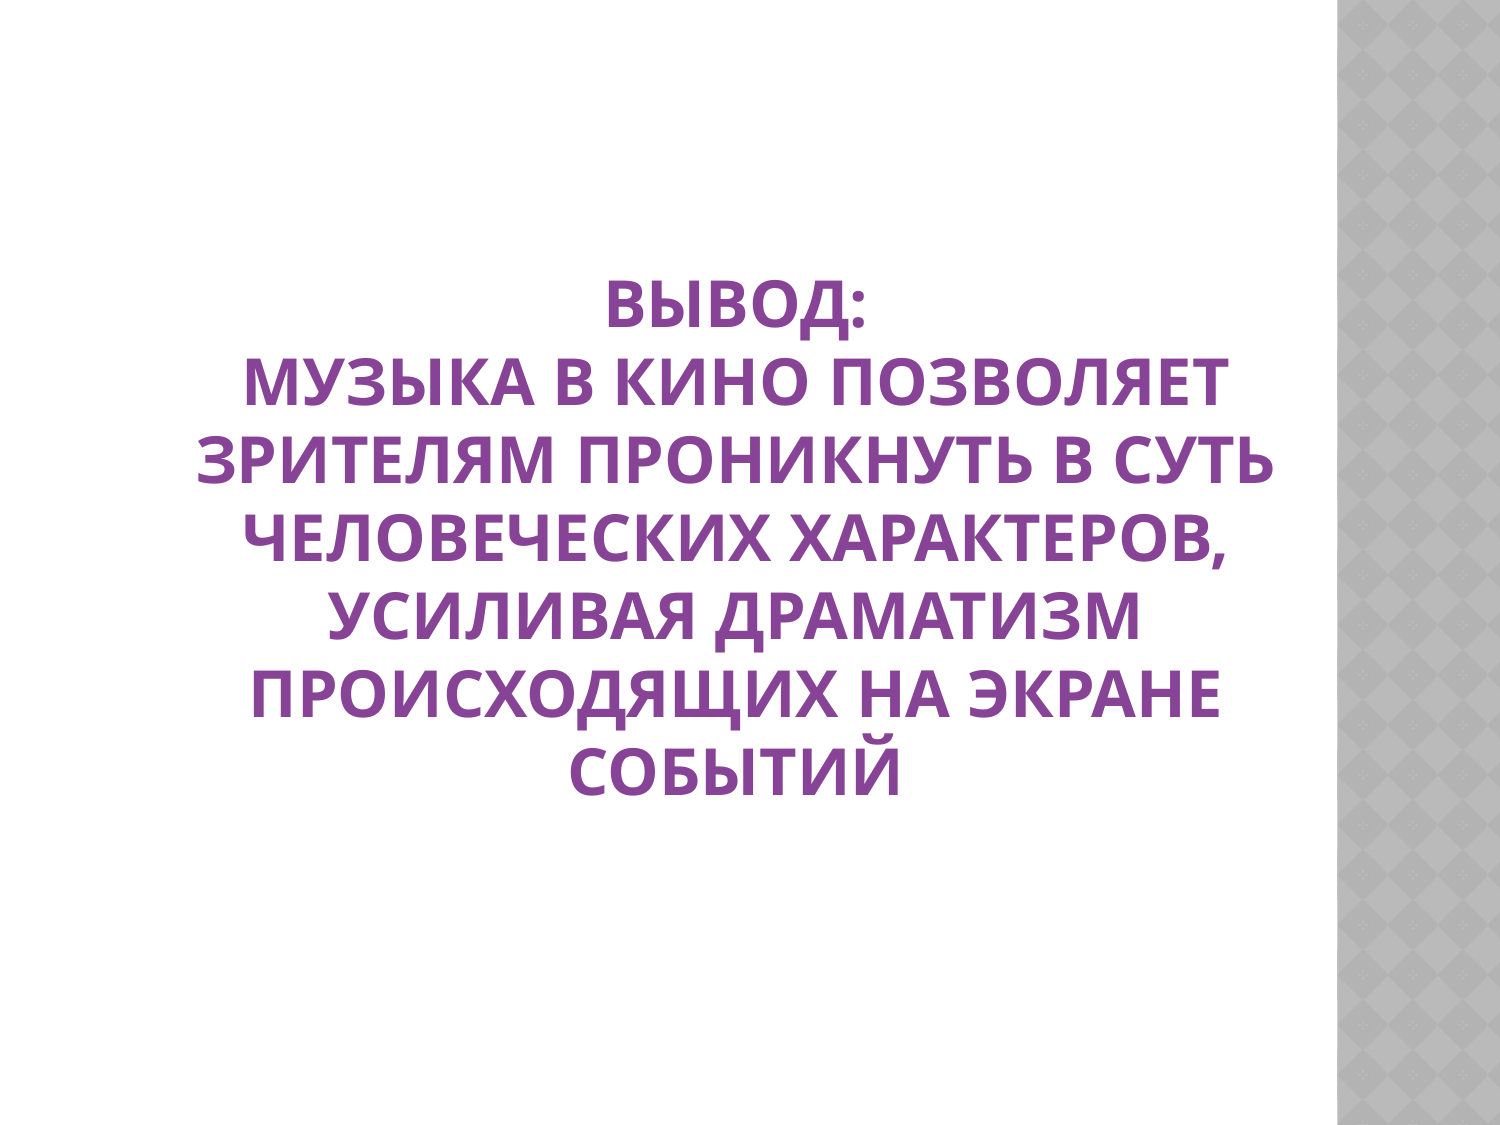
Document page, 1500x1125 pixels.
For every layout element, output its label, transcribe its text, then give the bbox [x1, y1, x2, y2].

title Вывод: Музыка в кино позволяет зрителям проникнуть в суть человеческих характеров, усиливая драматизм происходящих на экране событий [64, 101, 1408, 965]
